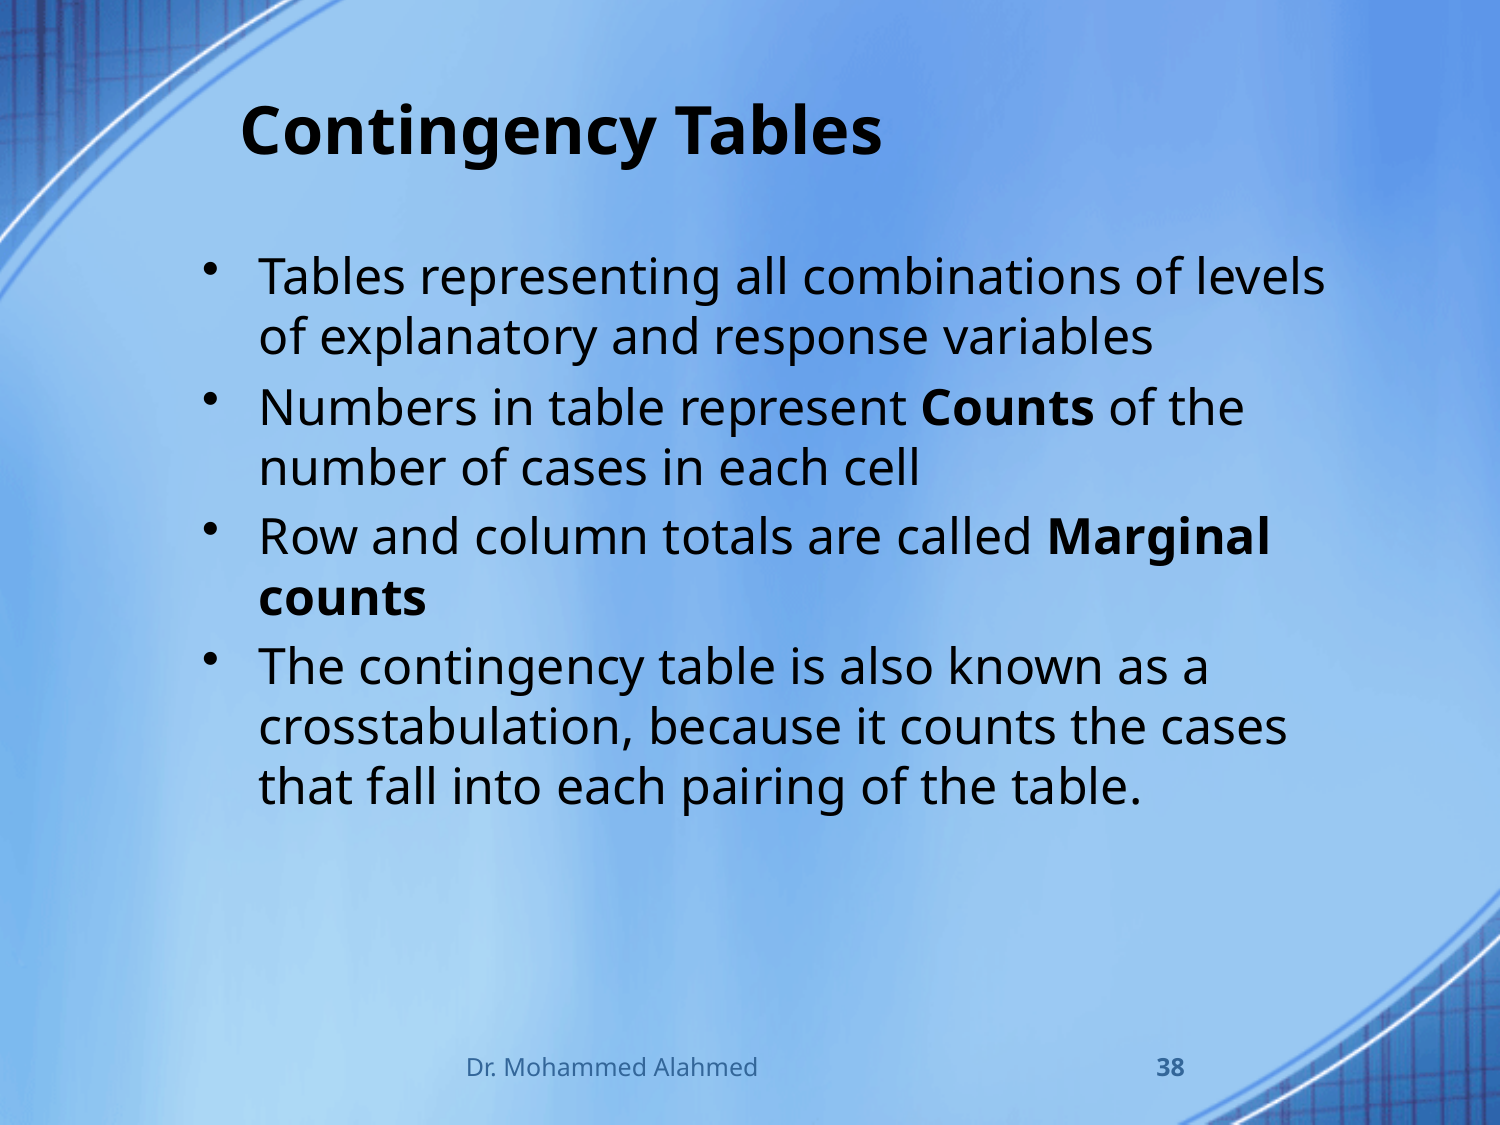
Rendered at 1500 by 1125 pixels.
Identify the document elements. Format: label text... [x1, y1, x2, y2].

title Contingency Tables [224, 62, 1351, 176]
picture [0, 0, 1500, 1125]
slide_number 38 [887, 1037, 1201, 1100]
list Tables representing all combinations of levels of explanatory and response variables Numbers in table represent Counts of the number of cases in each cell Row and column totals are called Marginal counts The contingency table is also known as a crosstabulation, because it counts the cases that fall into each pairing of the table. [187, 237, 1351, 976]
footer Dr. Mohammed Alahmed [374, 1037, 851, 1100]
